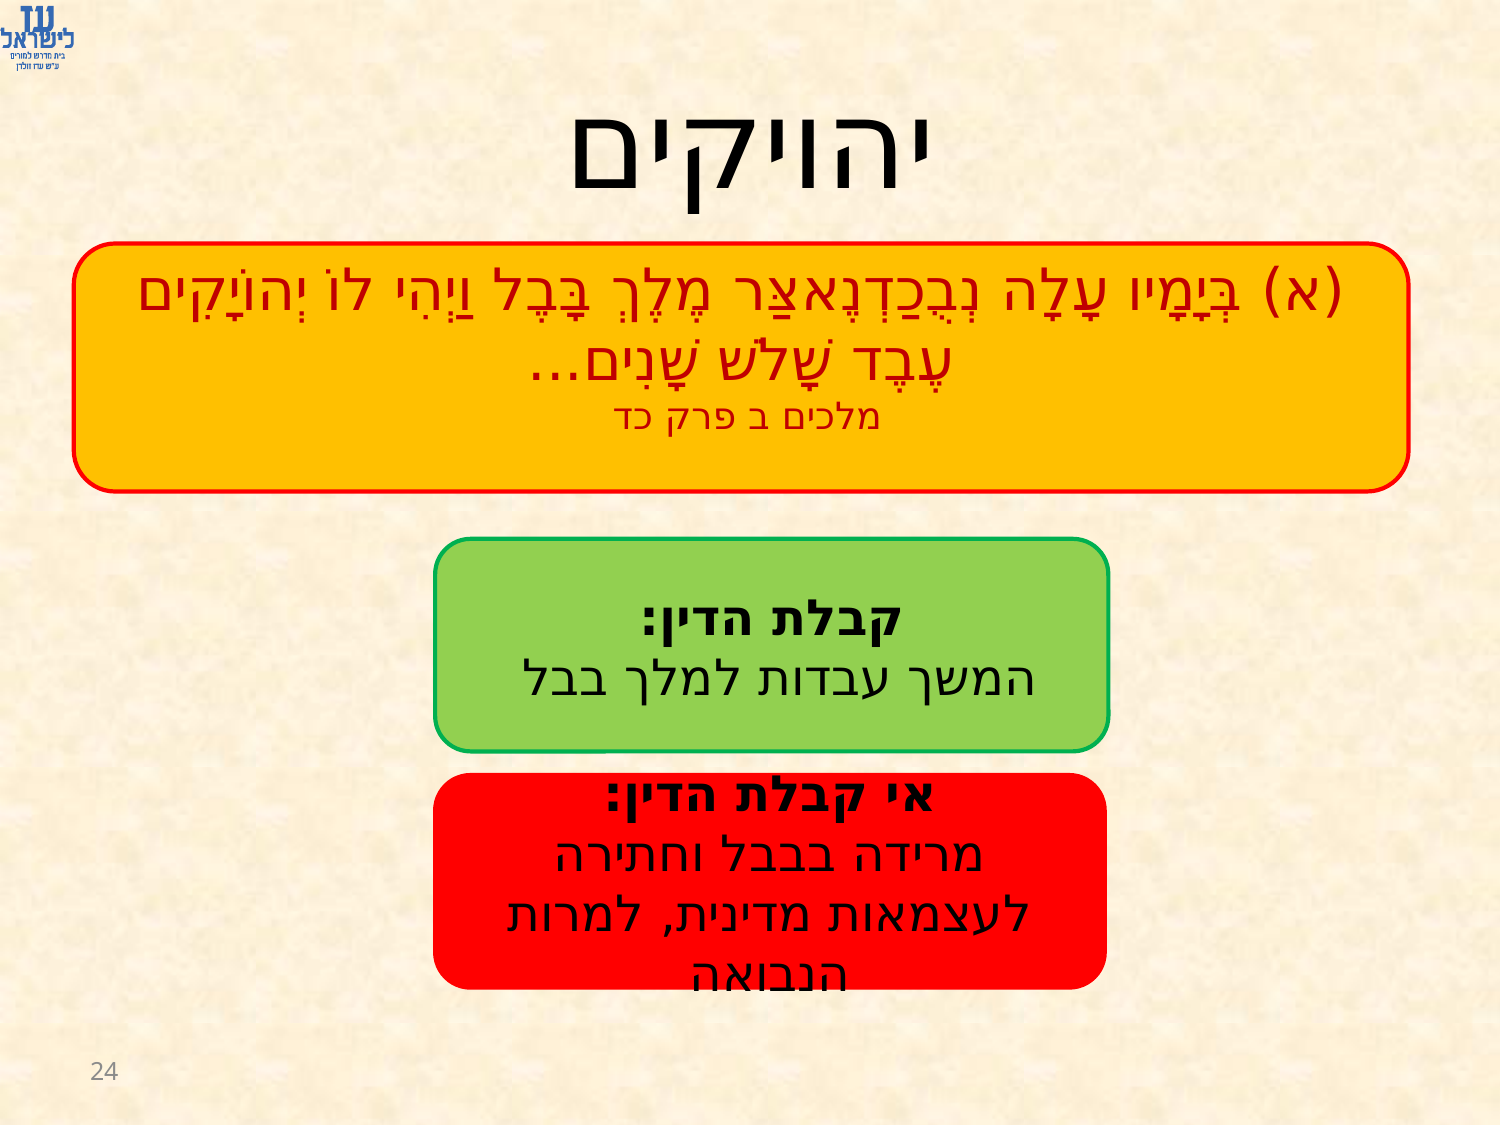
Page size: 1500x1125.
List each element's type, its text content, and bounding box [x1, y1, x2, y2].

text_box (א) בְּיָמָיו עָלָה נְבֻכַדְנֶאצַּר מֶלֶךְ בָּבֶל וַיְהִי לוֹ יְהוֹיָקִים עֶבֶד שָׁלֹשׁ שָׁנִים... מלכים ב פרק כד [71, 241, 1411, 494]
slide_number 24 [75, 1042, 425, 1103]
text_box קבלת הדין: המשך עבדות למלך בבל [433, 536, 1111, 754]
title יהויקים [75, 45, 1425, 233]
text_box אי קבלת הדין: מרידה בבבל וחתירה לעצמאות מדינית, למרות הנבואה [433, 772, 1107, 990]
picture [0, 0, 1500, 1125]
